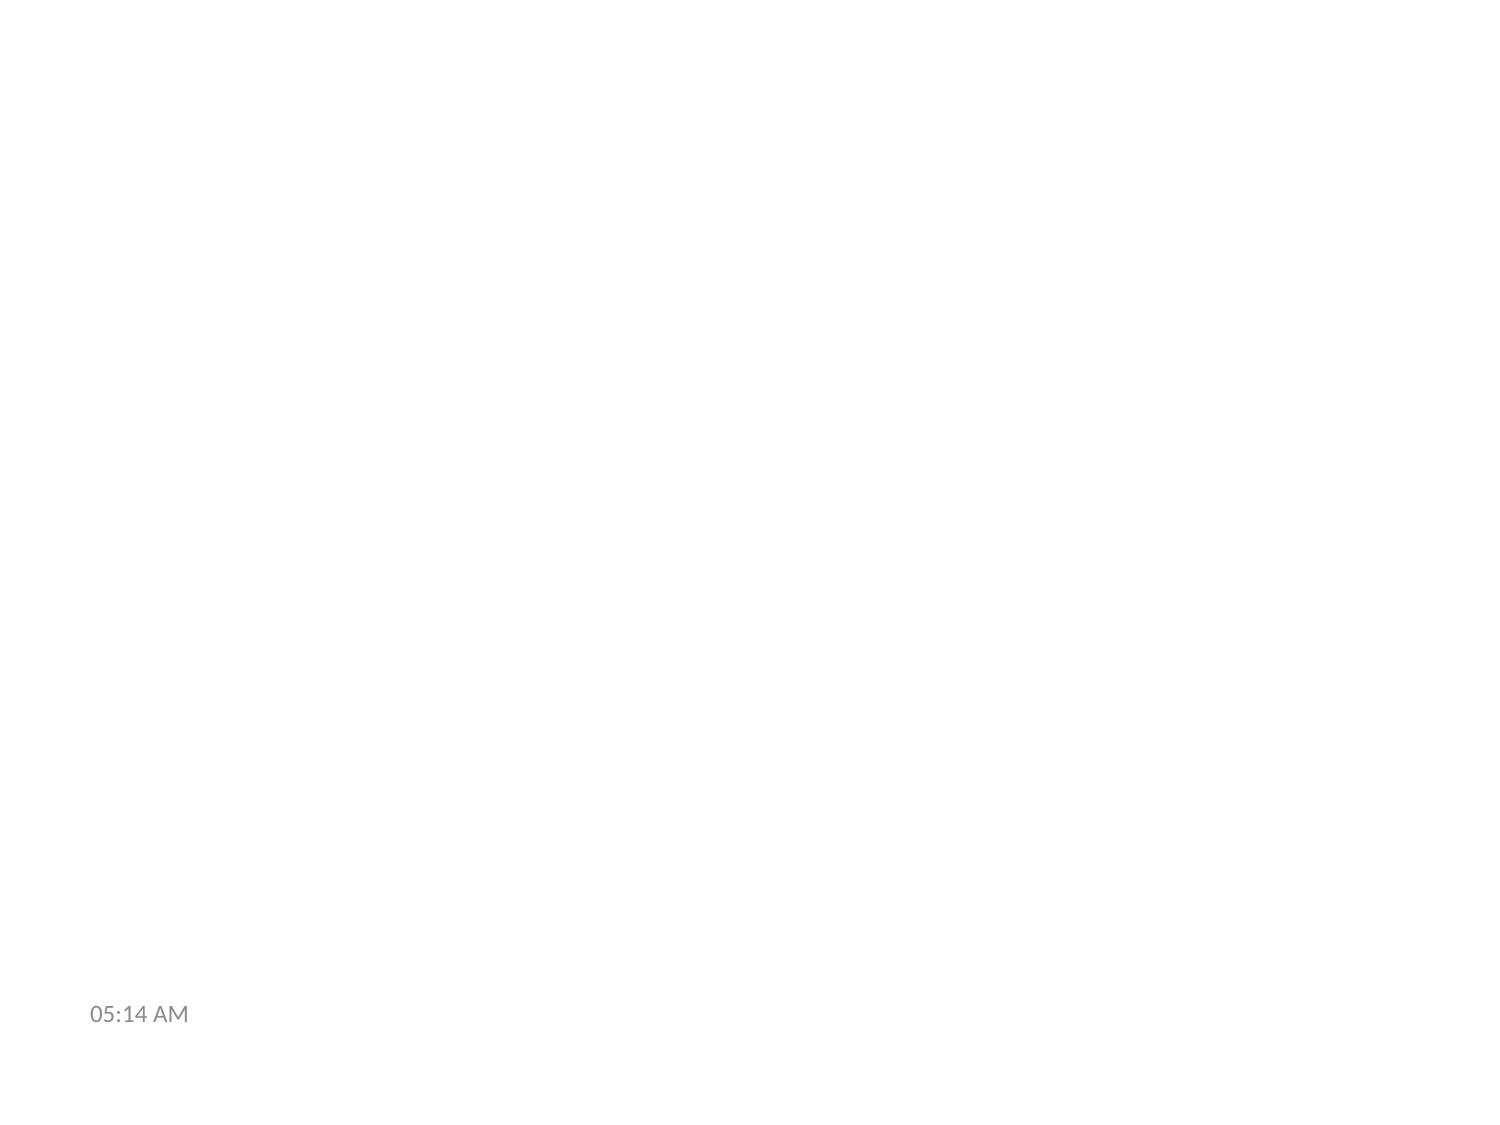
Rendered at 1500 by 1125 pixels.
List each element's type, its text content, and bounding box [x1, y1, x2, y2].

text_box 3:35 PM [75, 982, 425, 1043]
